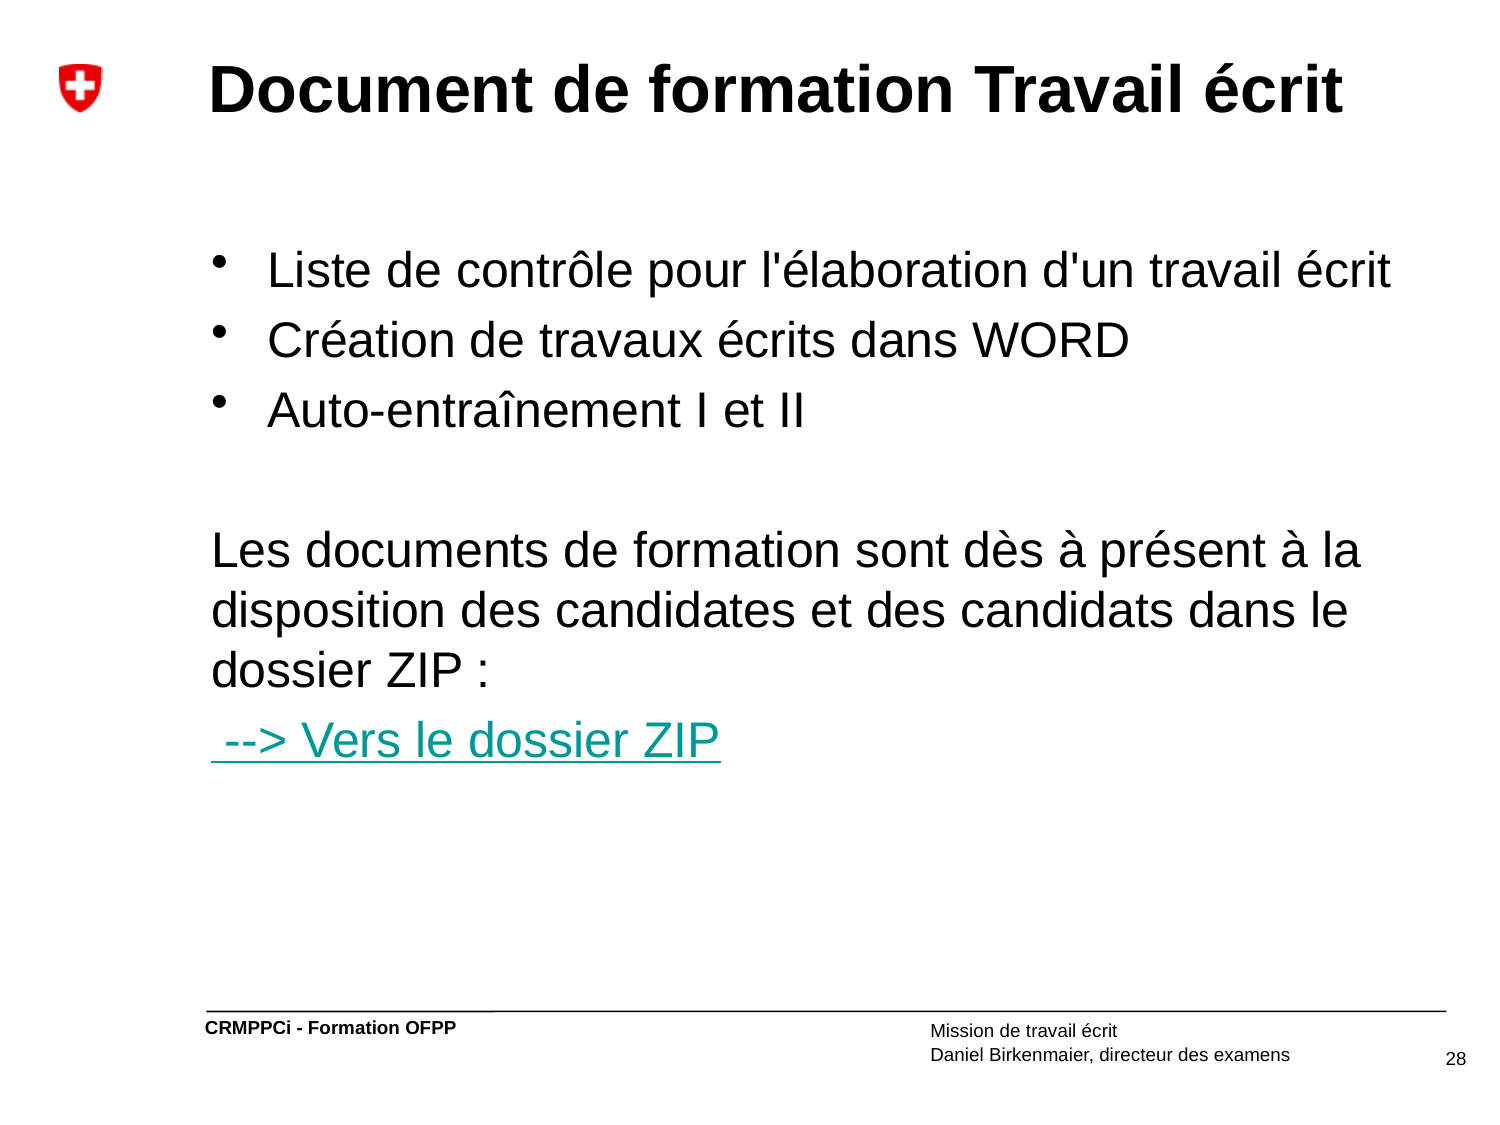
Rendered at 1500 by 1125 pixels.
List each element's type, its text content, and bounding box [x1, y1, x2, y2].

title Document de formation Travail écrit [207, 45, 1433, 209]
footer Daniel Birkenmaier, directeur des examens [915, 1048, 1447, 1071]
slide_number Mission de travail écrit [915, 1011, 1447, 1048]
picture [59, 64, 103, 114]
list Liste de contrôle pour l'élaboration d'un travail écrit Création de travaux écrits dans WORD Auto-entraînement I et II Les documents de formation sont dès à présent à la disposition des candidates et des candidats dans le dossier ZIP : --> Vers le dossier ZIP [210, 237, 1438, 1012]
